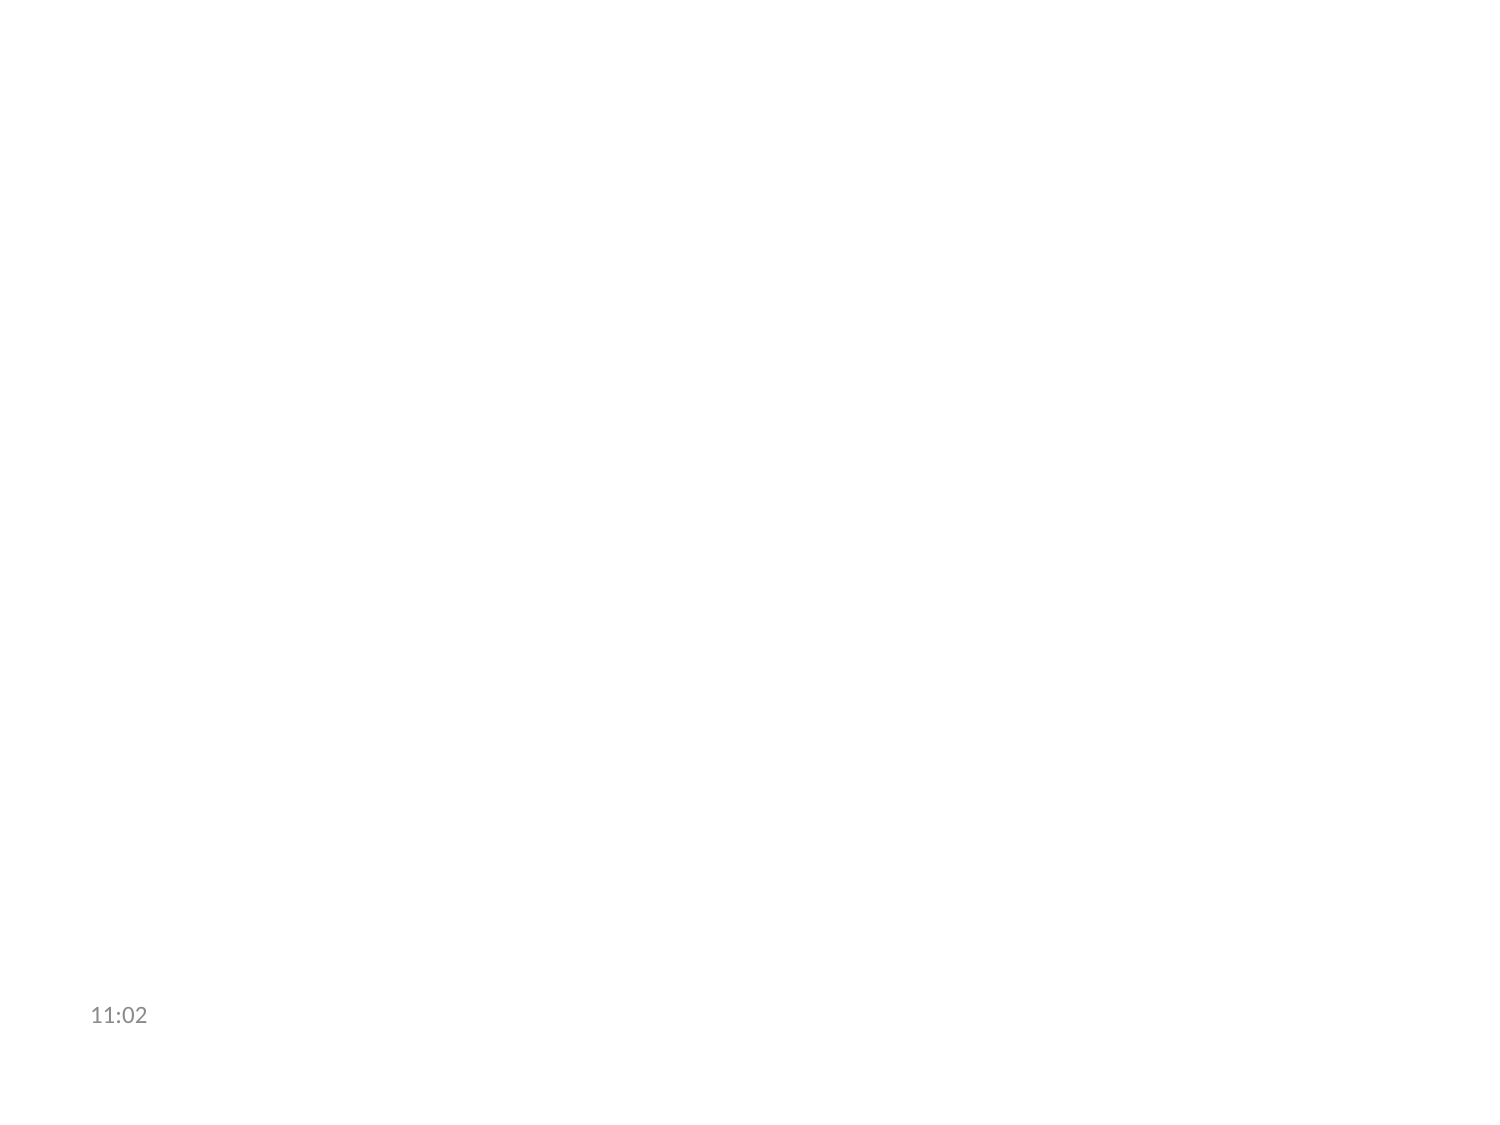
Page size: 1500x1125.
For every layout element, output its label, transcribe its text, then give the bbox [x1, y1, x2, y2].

text_box 15:35 [75, 983, 425, 1044]
